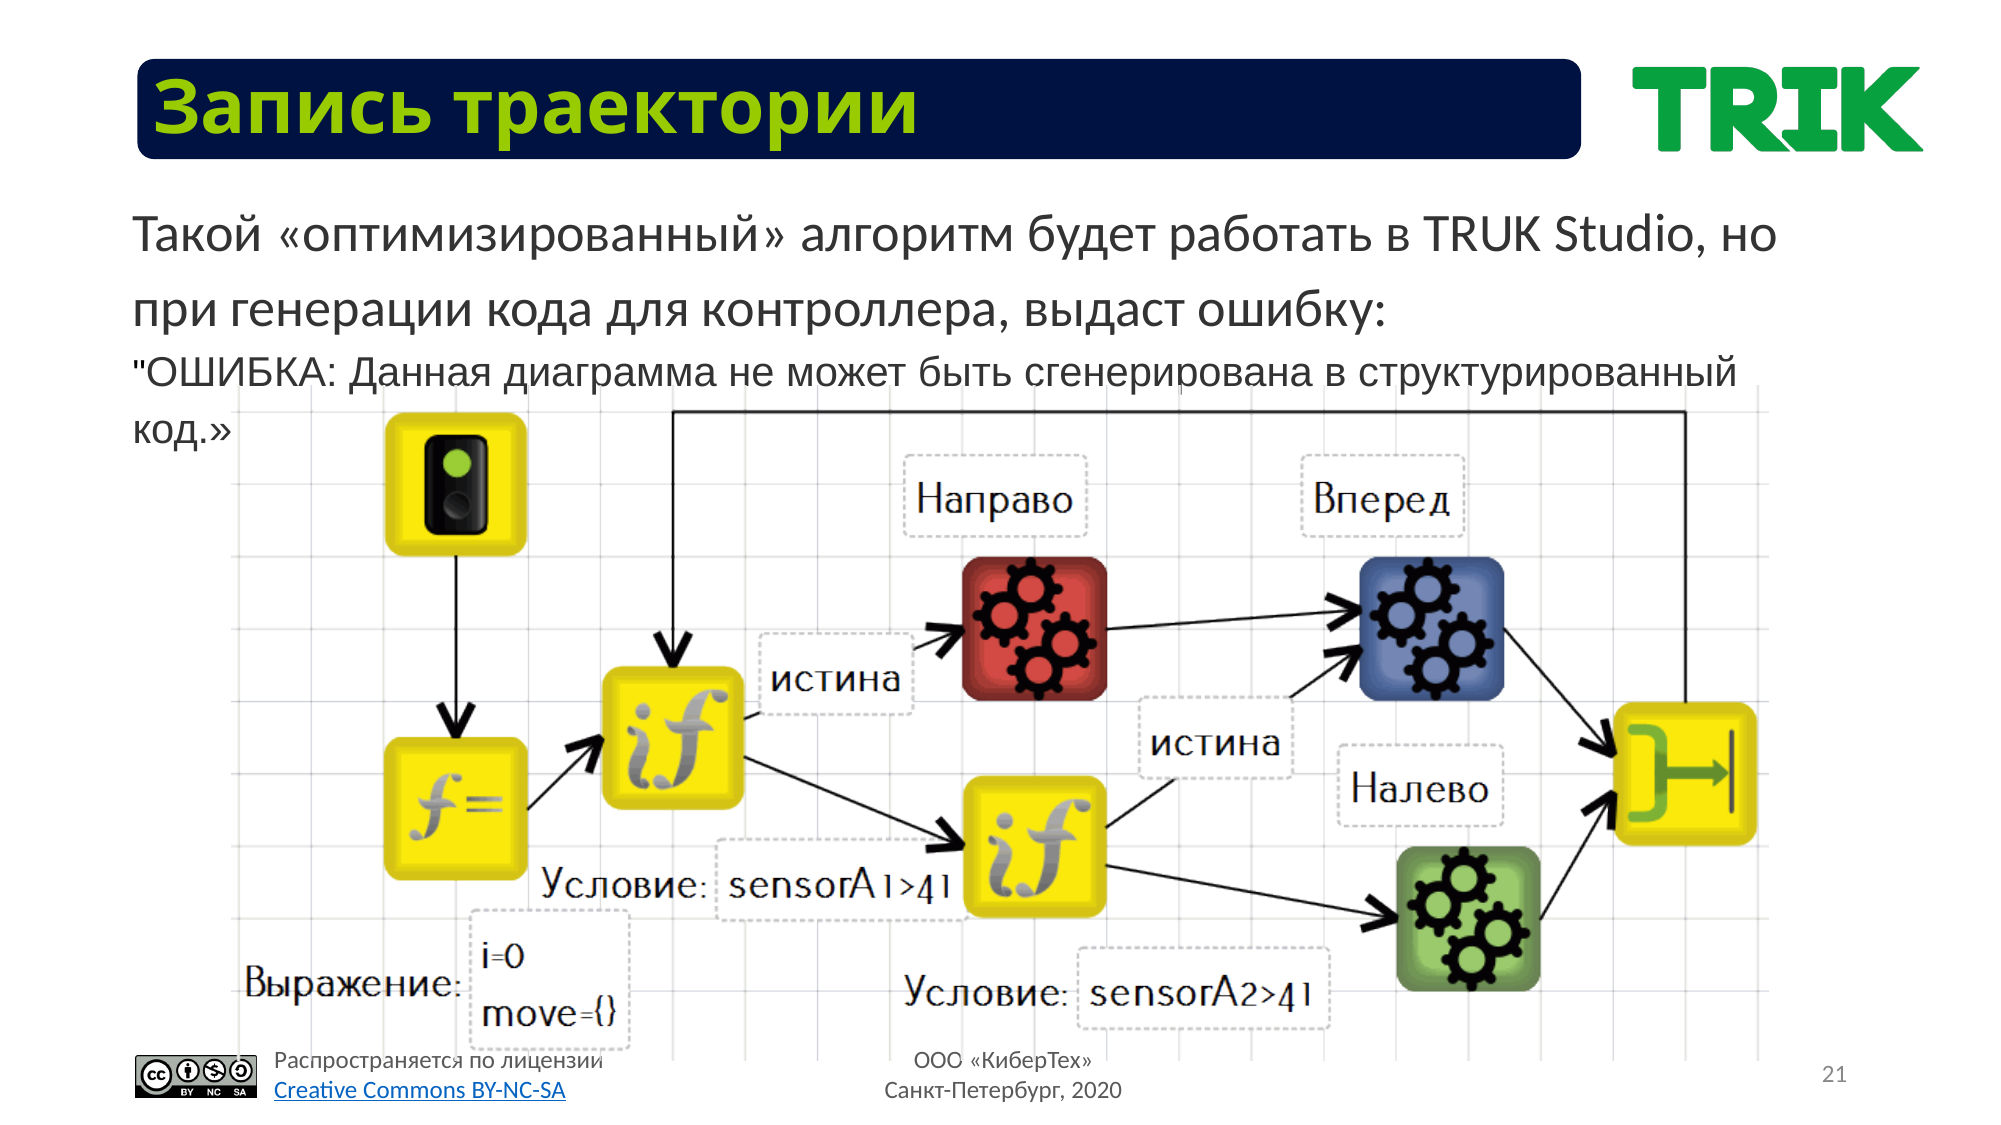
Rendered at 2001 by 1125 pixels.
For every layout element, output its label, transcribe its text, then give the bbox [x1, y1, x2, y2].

text_box Запись траектории [137, 61, 1582, 162]
text_box 21 [1412, 1042, 1863, 1103]
picture [1631, 64, 1924, 154]
text_box Такой «оптимизированный» алгоритм будет работать в TRUK Studio, но при генерации кода для контроллера, выдаст ошибку: "ОШИБКА: Данная диаграмма не может быть сгенерирована в структурированный код.» [117, 172, 1863, 409]
picture [135, 385, 1769, 1098]
